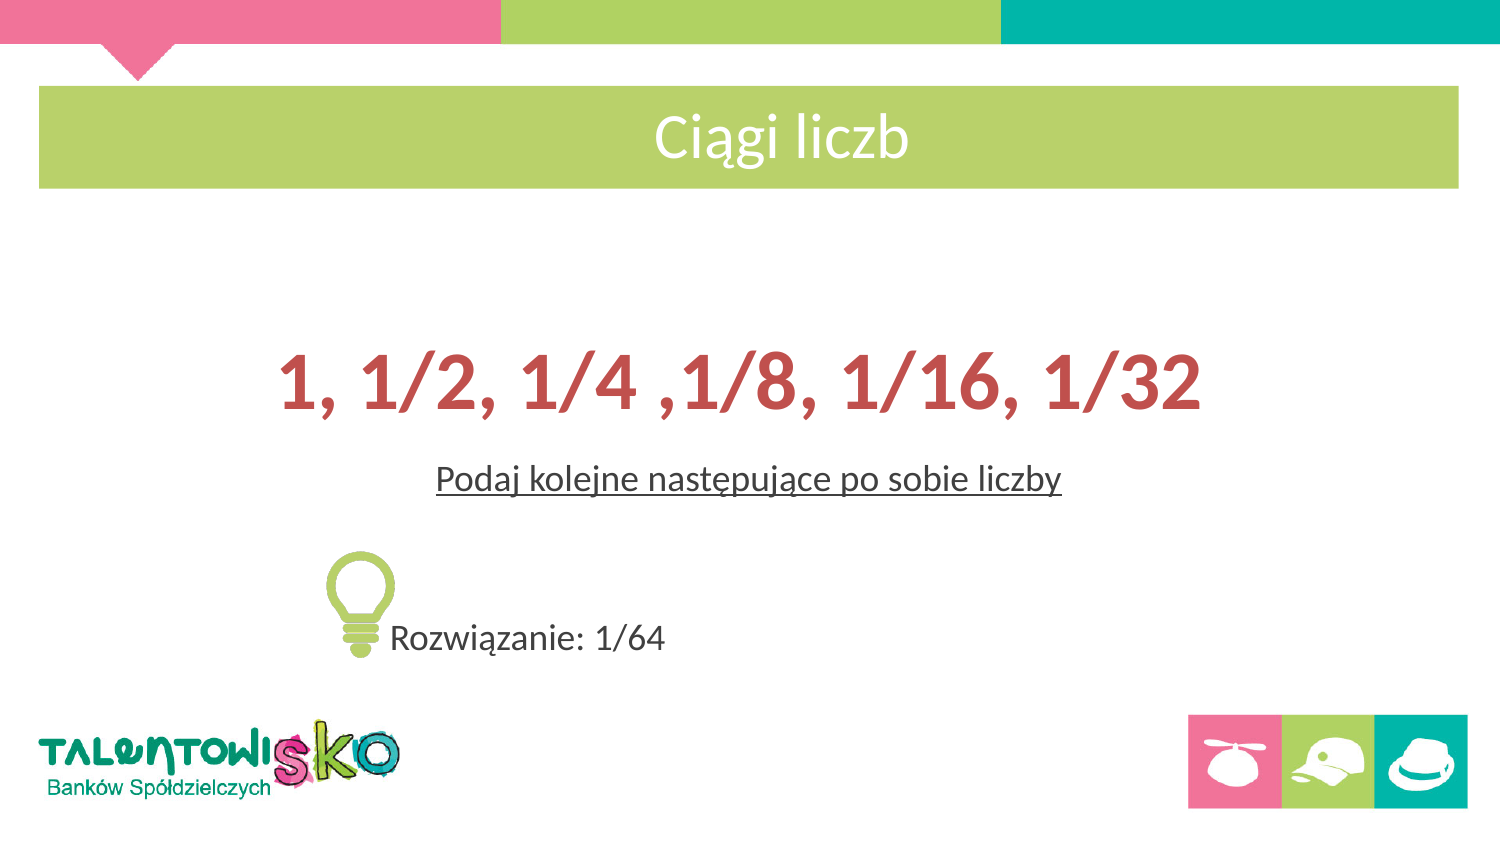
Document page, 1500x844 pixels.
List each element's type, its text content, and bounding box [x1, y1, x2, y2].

text_box Rozwiązanie: 1/64 [423, 598, 1125, 666]
picture [0, 0, 1500, 844]
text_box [38, 85, 1459, 189]
text_box 1, 1/2, 1/4 ,1/8, 1/16, 1/32 Podaj kolejne następujące po sobie liczby [77, 303, 1421, 506]
